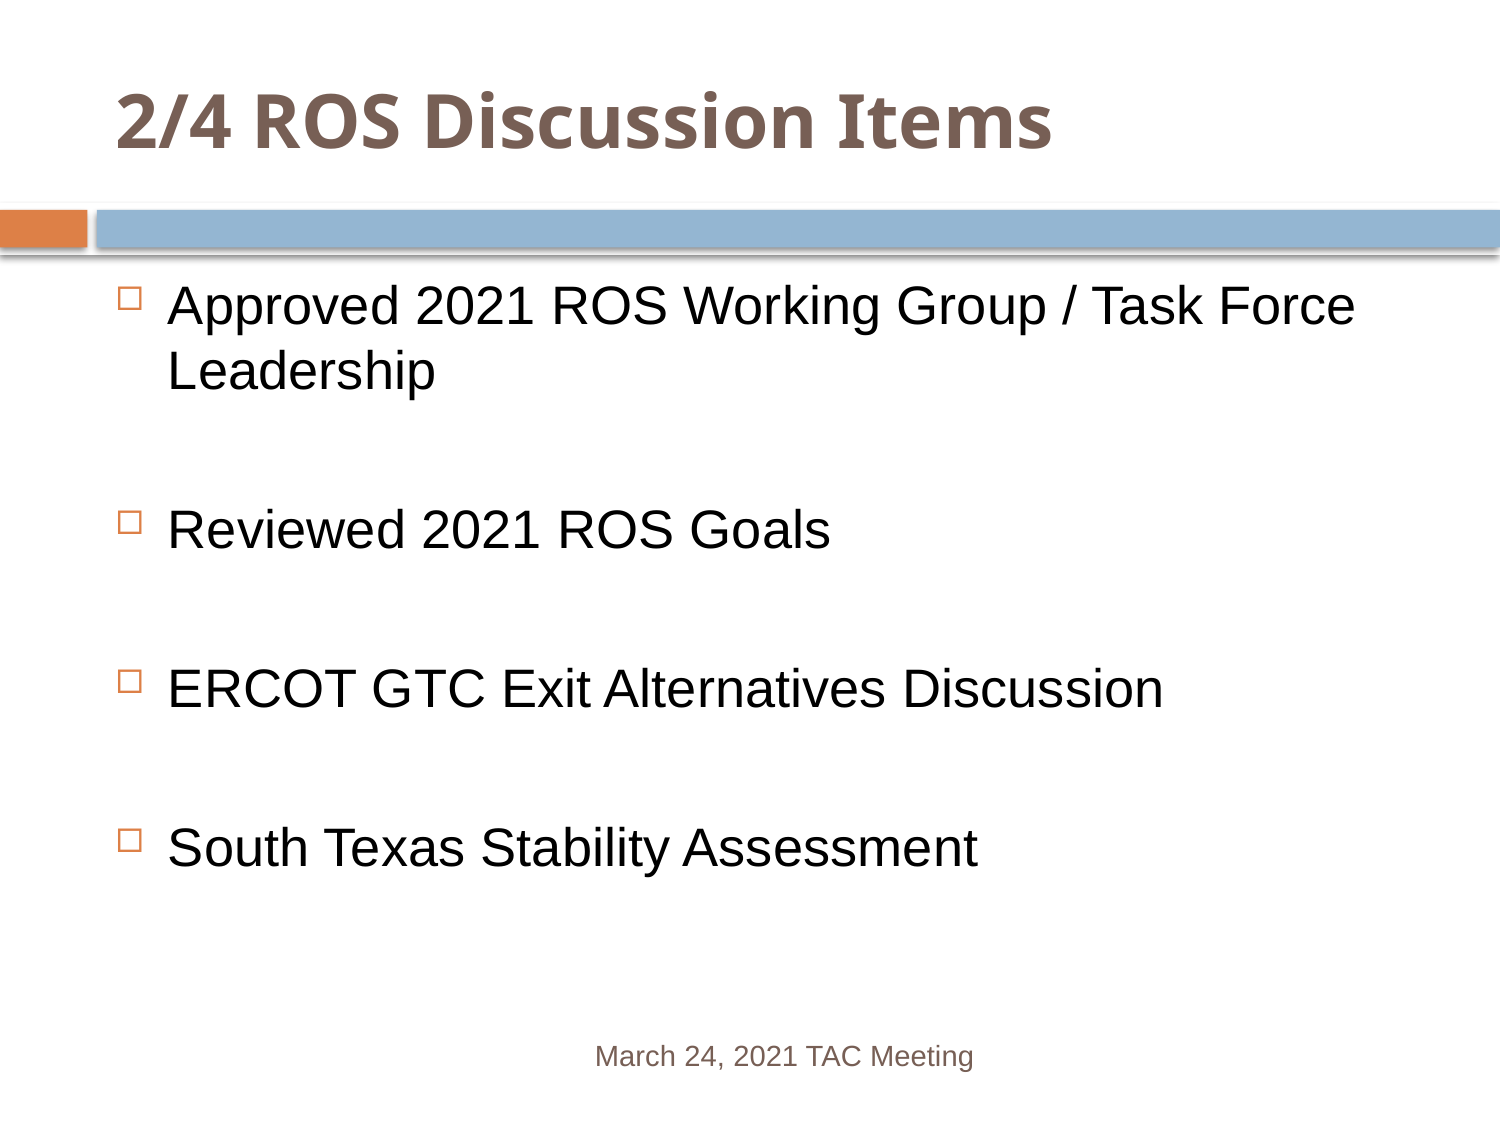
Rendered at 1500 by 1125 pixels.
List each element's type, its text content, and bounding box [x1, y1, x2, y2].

title 2/4 ROS Discussion Items [100, 37, 1439, 201]
footer March 24, 2021 TAC Meeting [99, 1025, 990, 1085]
list Approved 2021 ROS Working Group / Task Force Leadership Reviewed 2021 ROS Goals ERCOT GTC Exit Alternatives Discussion South Texas Stability Assessment [100, 262, 1439, 1001]
